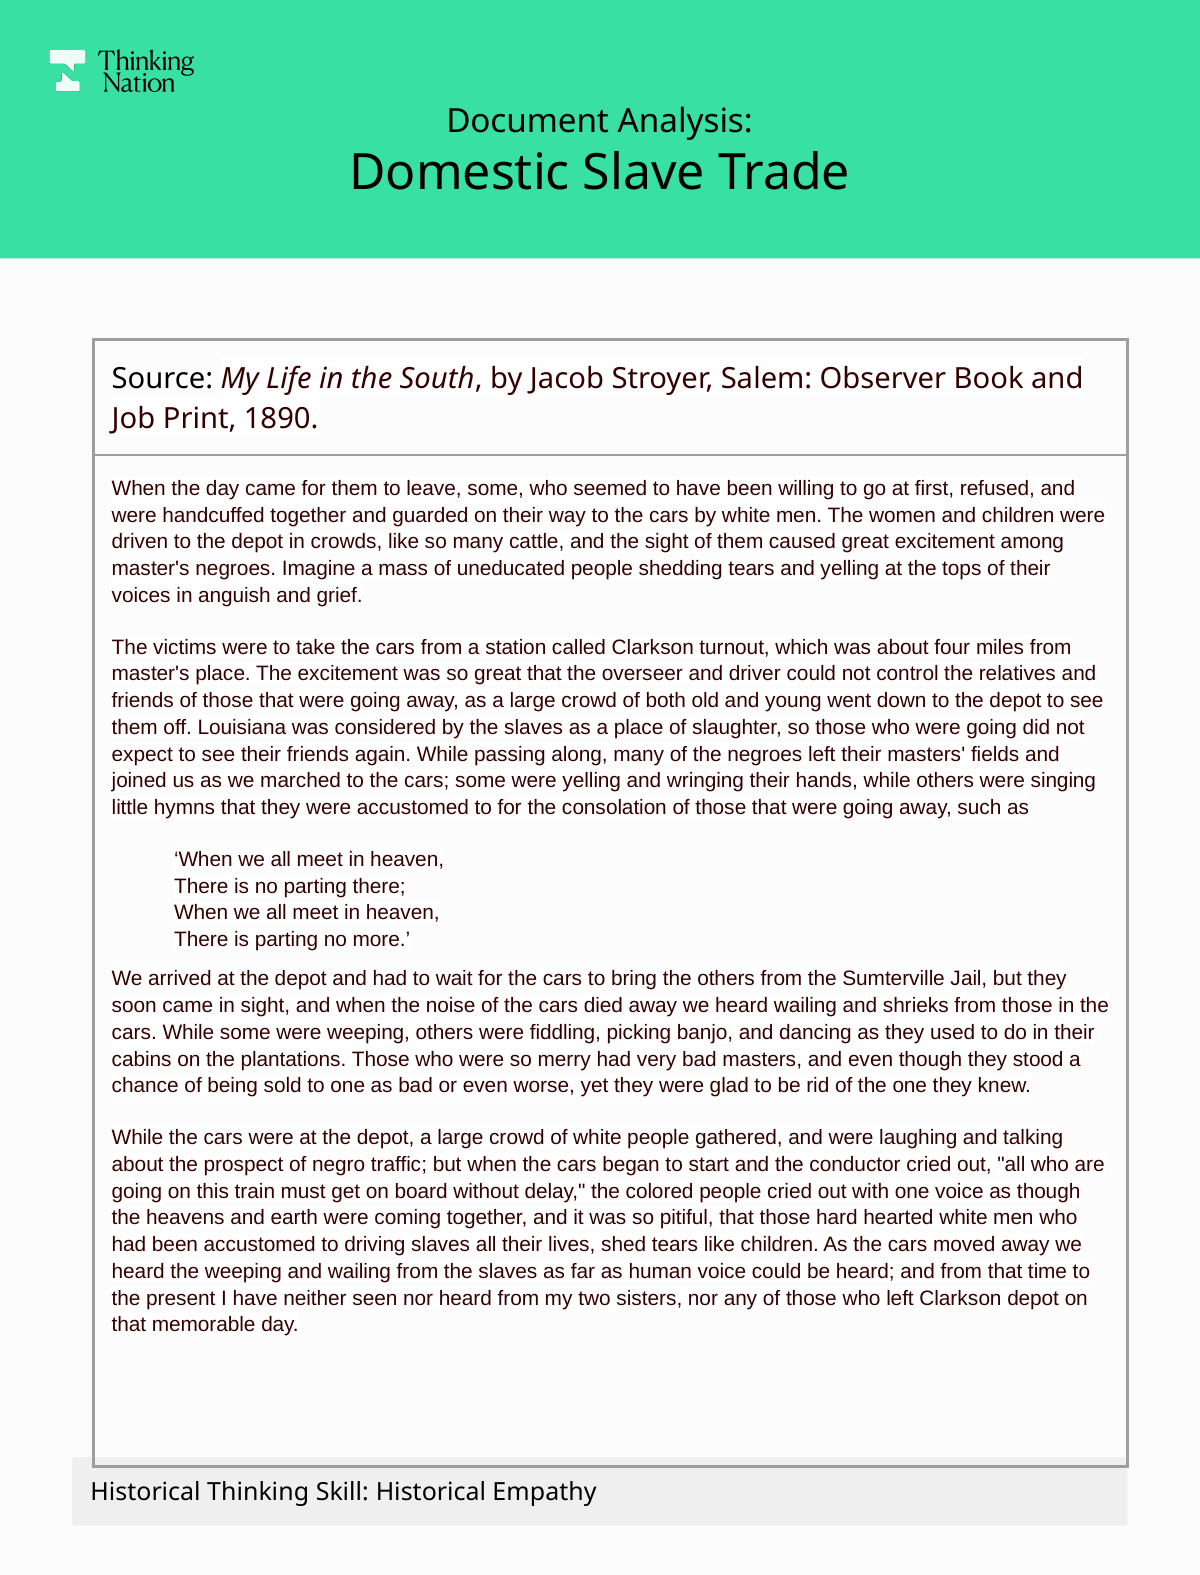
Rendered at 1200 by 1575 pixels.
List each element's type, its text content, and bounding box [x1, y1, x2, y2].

picture [33, 35, 199, 105]
text_box Document Analysis: Domestic Slave Trade [0, 0, 1200, 259]
table_cell When the day came for them to leave, some, who seemed to have been willing to go at first, refused, and were handcuffed together and guarded on their way to the cars by white men. The women and children were driven to the depot in crowds, like so many cattle, and the sight of them caused great excitement among master's negroes. Imagine a mass of uneducated people shedding tears and yelling at the tops of their voices in anguish and grief. The victims were to take the cars from a station called Clarkson turnout, which was about four miles from master's place. The excitement was so great that the overseer and driver could not control the relatives and friends of those that were going away, as a large crowd of both old and young went down to the depot to see them off. Louisiana was considered by the slaves as a place of slaughter, so those who were going did not expect to see their friends again. While passing along, many of the negroes left their masters' fields and joined us as we marched to the cars; some were yelling and wringing their hands, while others were singing little hymns that they were accustomed to for the consolation of those that were going away, such as ‘When we all meet in heaven, There is no parting there; When we all meet in heaven, There is parting no more.’ We arrived at the depot and had to wait for the cars to bring the others from the Sumterville Jail, but they soon came in sight, and when the noise of the cars died away we heard wailing and shrieks from those in the cars. While some were weeping, others were fiddling, picking banjo, and dancing as they used to do in their cabins on the plantations. Those who were so merry had very bad masters, and even though they stood a chance of being sold to one as bad or even worse, yet they were glad to be rid of the one they knew. While the cars were at the depot, a large crowd of white people gathered, and were laughing and talking about the prospect of negro traffic; but when the cars began to start and the conductor cried out, "all who are going on this train must get on board without delay," the colored people cried out with one voice as though the heavens and earth were coming together, and it was so pitiful, that those hard hearted white men who had been accustomed to driving slaves all their lives, shed tears like children. As the cars moved away we heard the weeping and wailing from the slaves as far as human voice could be heard; and from that time to the present I have neither seen nor heard from my two sisters, nor any of those who left Clarkson depot on that memorable day. [95, 456, 1126, 1465]
text_box Historical Thinking Skill: Historical Empathy [72, 1457, 1128, 1526]
table_header Source: My Life in the South, by Jacob Stroyer, Salem: Observer Book and Job Print, 1890. [95, 341, 1126, 454]
